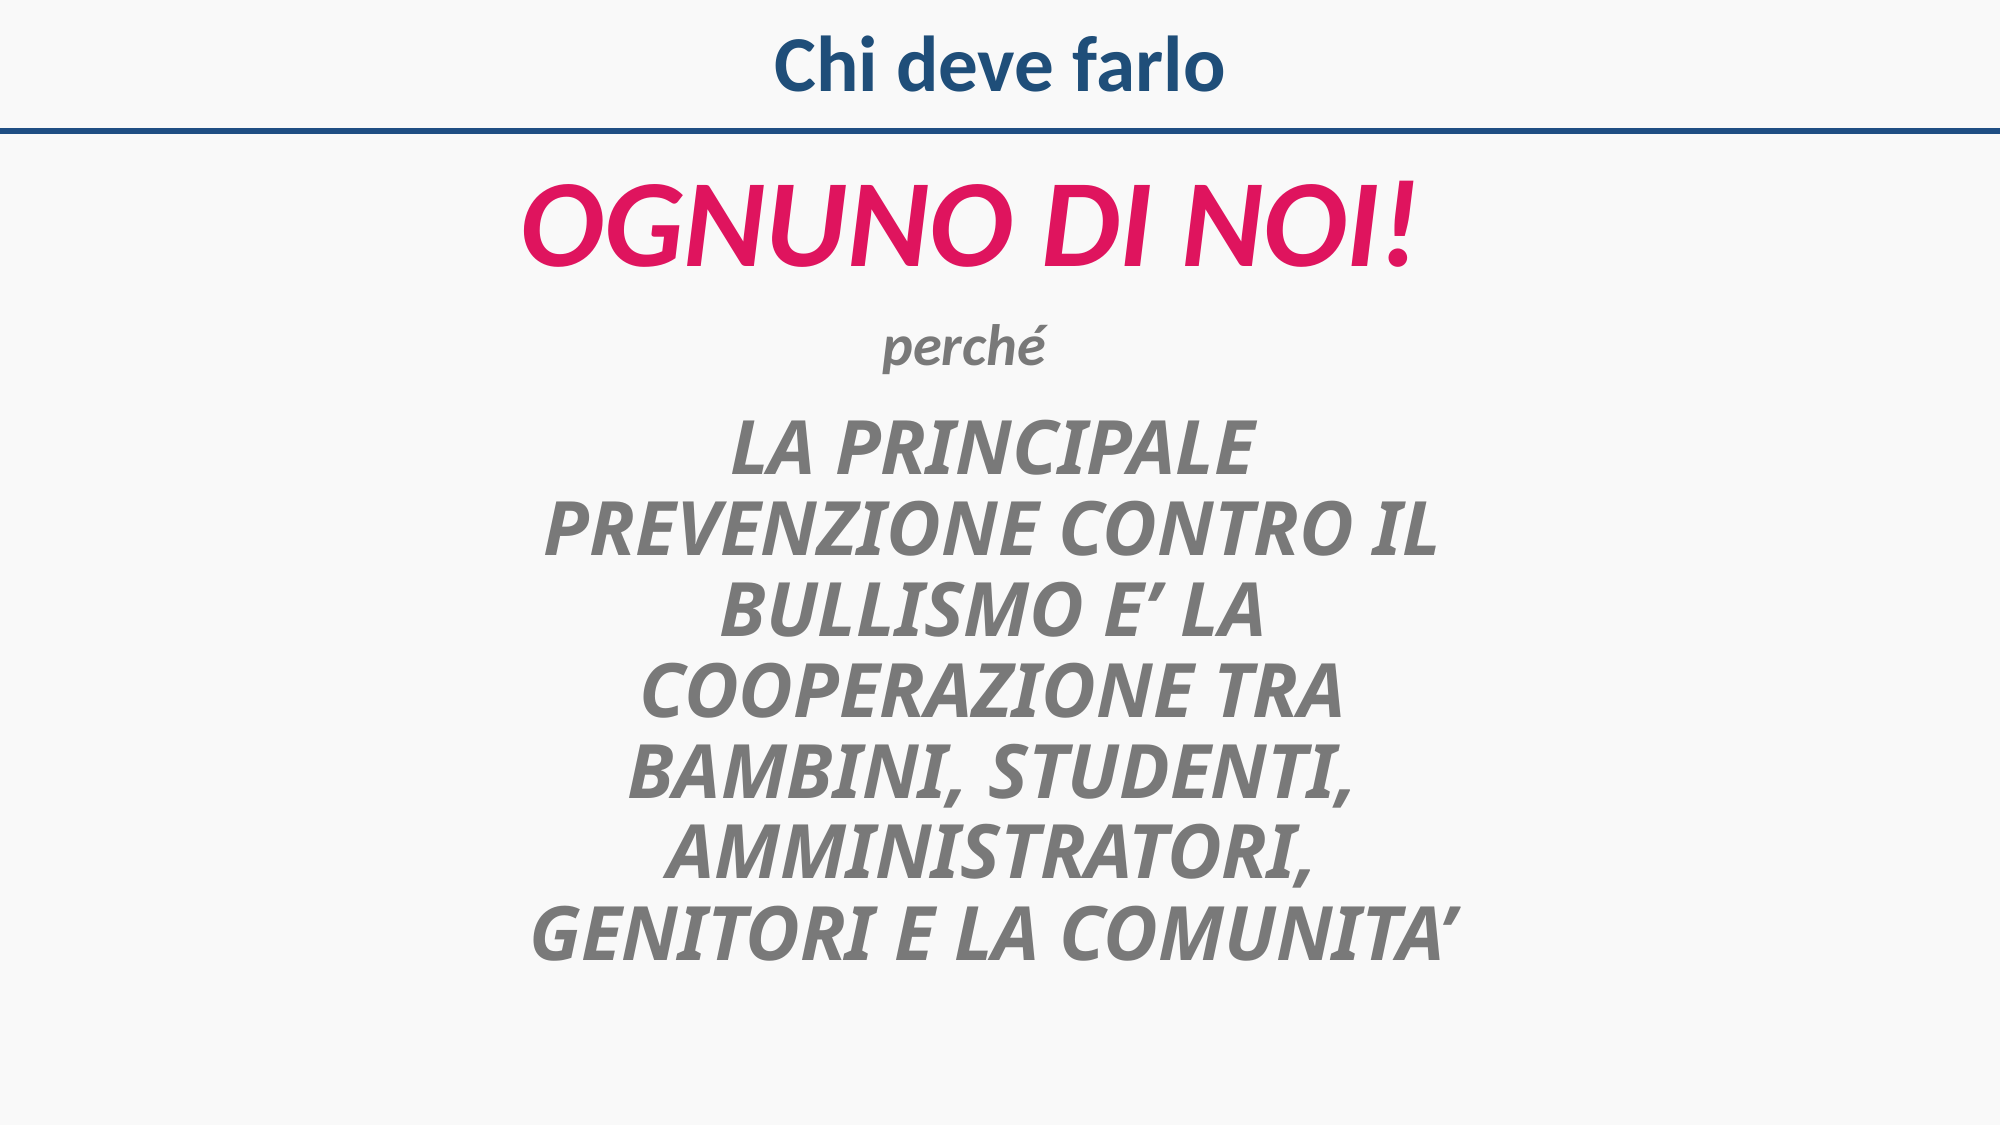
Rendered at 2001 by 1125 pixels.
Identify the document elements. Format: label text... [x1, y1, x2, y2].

text_box LA PRINCIPALE PREVENZIONE CONTRO IL BULLISMO E’ LA COOPERAZIONE TRA BAMBINI, STUDENTI, AMMINISTRATORI, GENITORI E LA COMUNITA’ [492, 402, 1493, 984]
text_box OGNUNO DI NOI! perché [193, 149, 1748, 400]
title Chi deve farlo [0, 0, 2000, 131]
